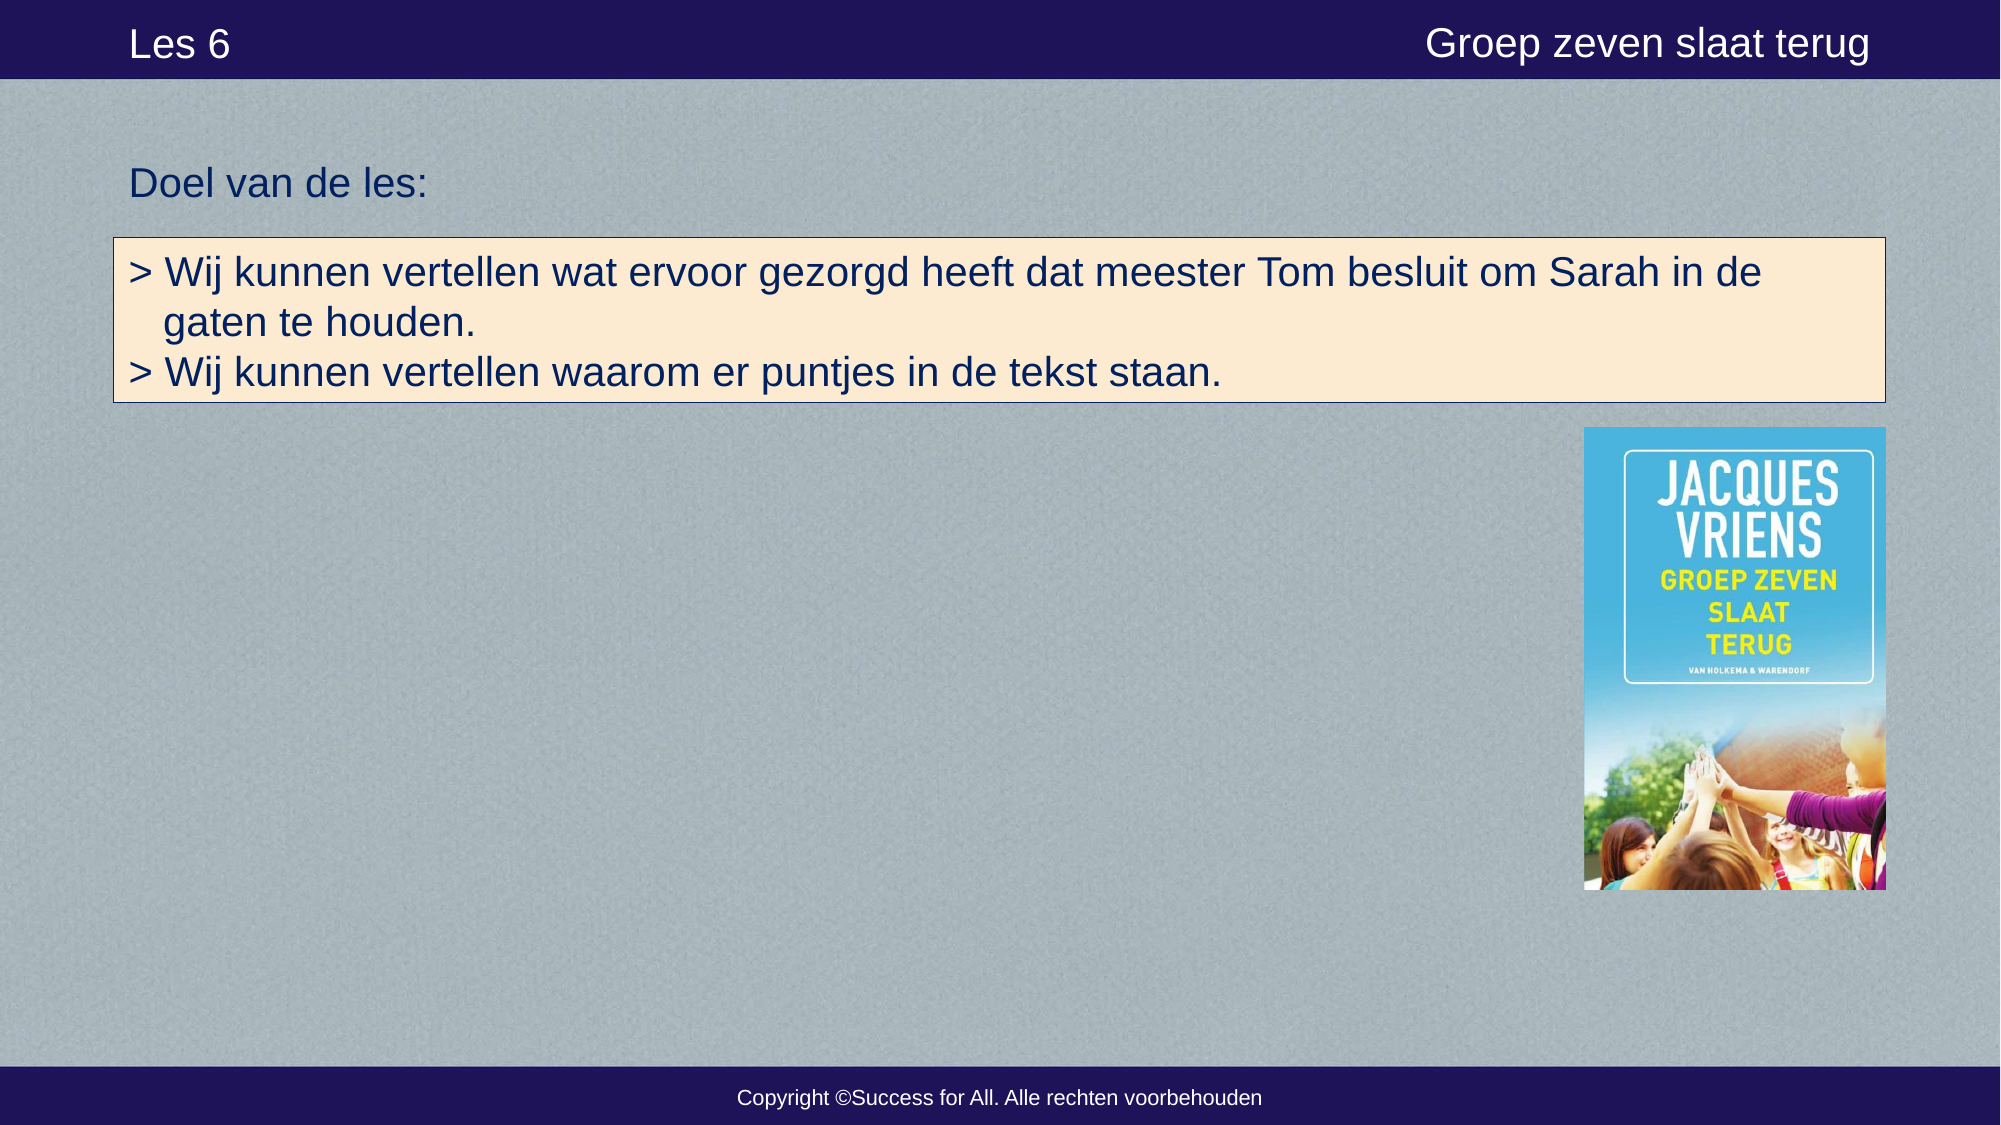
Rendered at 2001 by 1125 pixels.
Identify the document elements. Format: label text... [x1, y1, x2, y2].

text_box Copyright ©Success for All. Alle rechten voorbehouden [0, 1076, 2000, 1125]
text_box Les 6 [114, 9, 354, 75]
text_box Groep zeven slaat terug [999, 8, 1886, 73]
picture [0, 0, 2001, 1125]
text_box > Wij kunnen vertellen wat ervoor gezorgd heeft dat meester Tom besluit om Sarah in de gaten te houden. > Wij kunnen vertellen waarom er puntjes in de tekst staan. [113, 237, 1886, 403]
text_box Doel van de les: [113, 148, 1635, 214]
